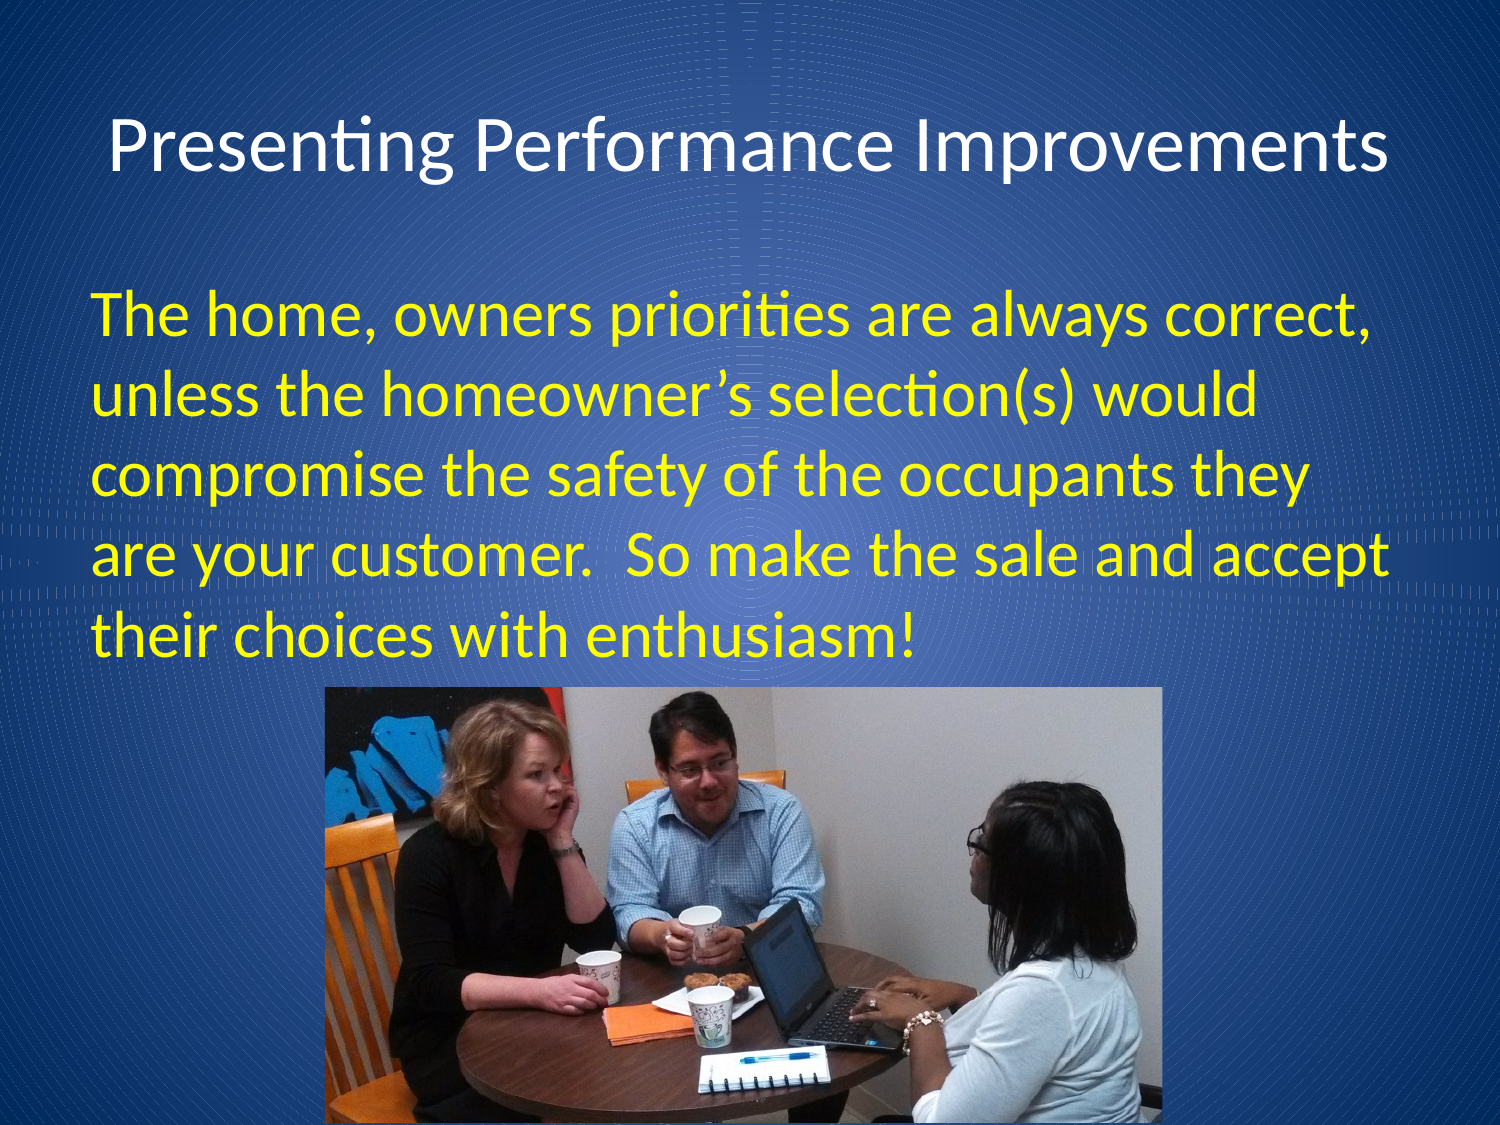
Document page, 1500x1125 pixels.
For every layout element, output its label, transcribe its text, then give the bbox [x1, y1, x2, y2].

title Presenting Performance Improvements [24, 45, 1475, 233]
list The home, owners priorities are always correct, unless the homeowner’s selection(s) would compromise the safety of the occupants they are your customer. So make the sale and accept their choices with enthusiasm! [75, 262, 1425, 1005]
picture [324, 687, 1163, 1123]
